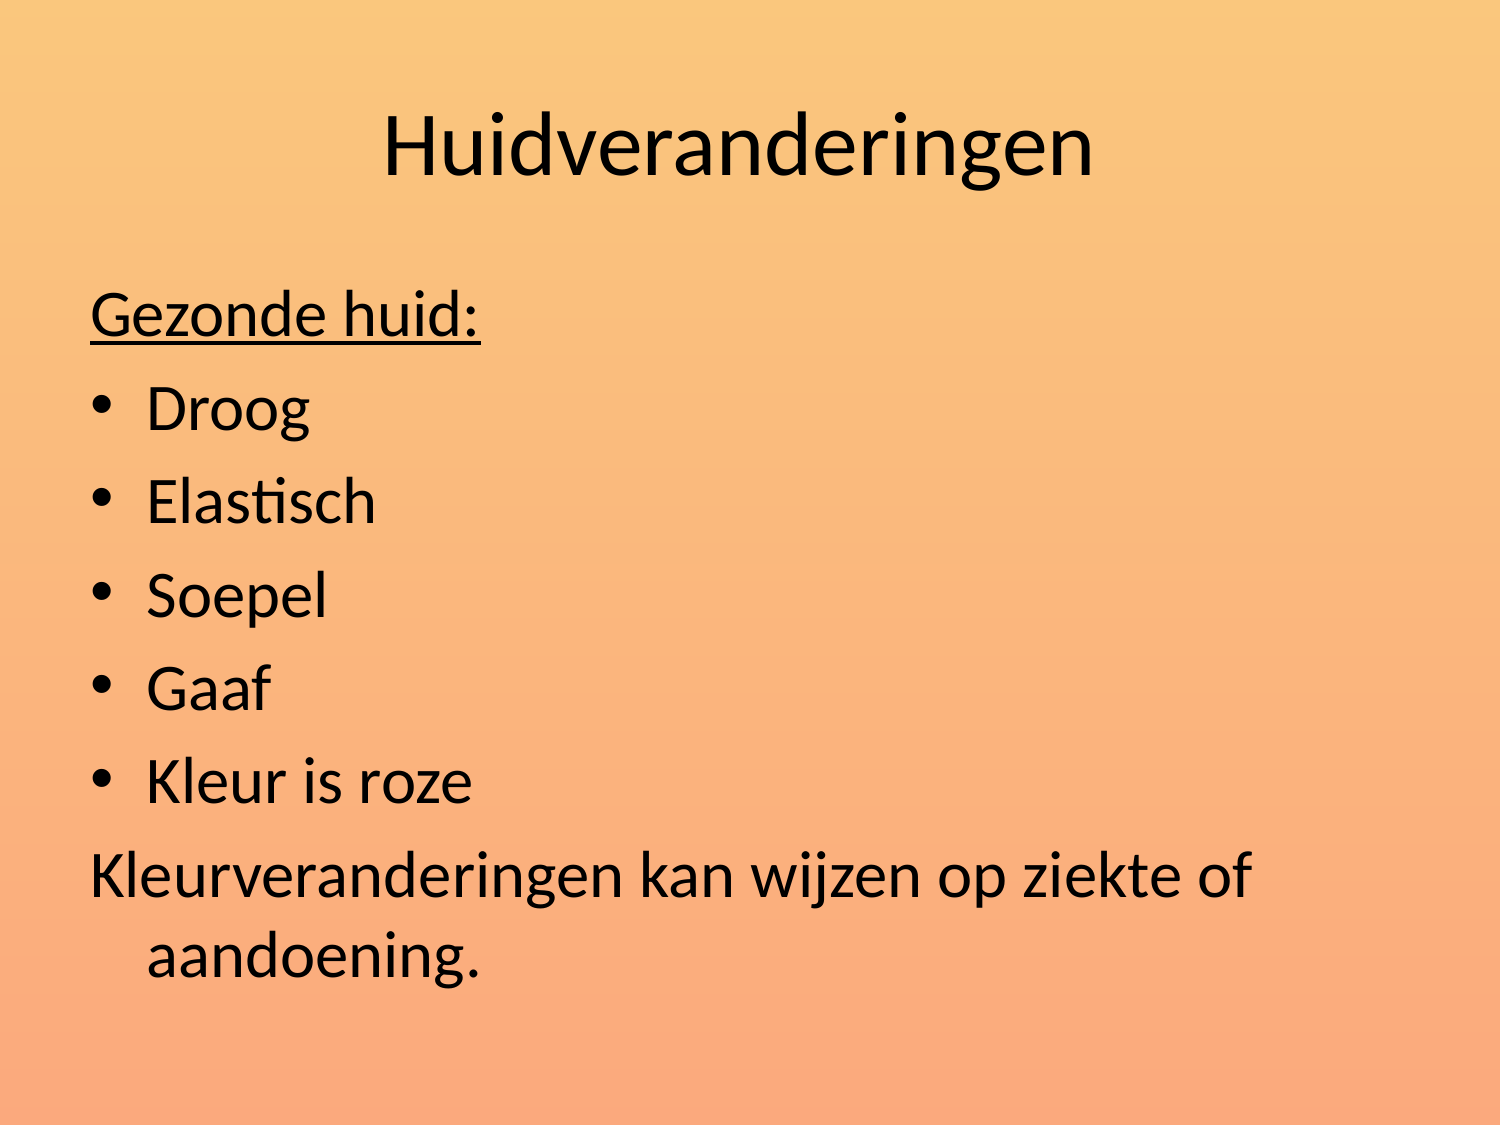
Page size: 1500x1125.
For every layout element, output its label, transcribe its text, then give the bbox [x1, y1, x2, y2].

list Gezonde huid: Droog Elastisch Soepel Gaaf Kleur is roze Kleurveranderingen kan wijzen op ziekte of aandoening. [75, 262, 1425, 1005]
title Huidveranderingen [75, 45, 1425, 233]
